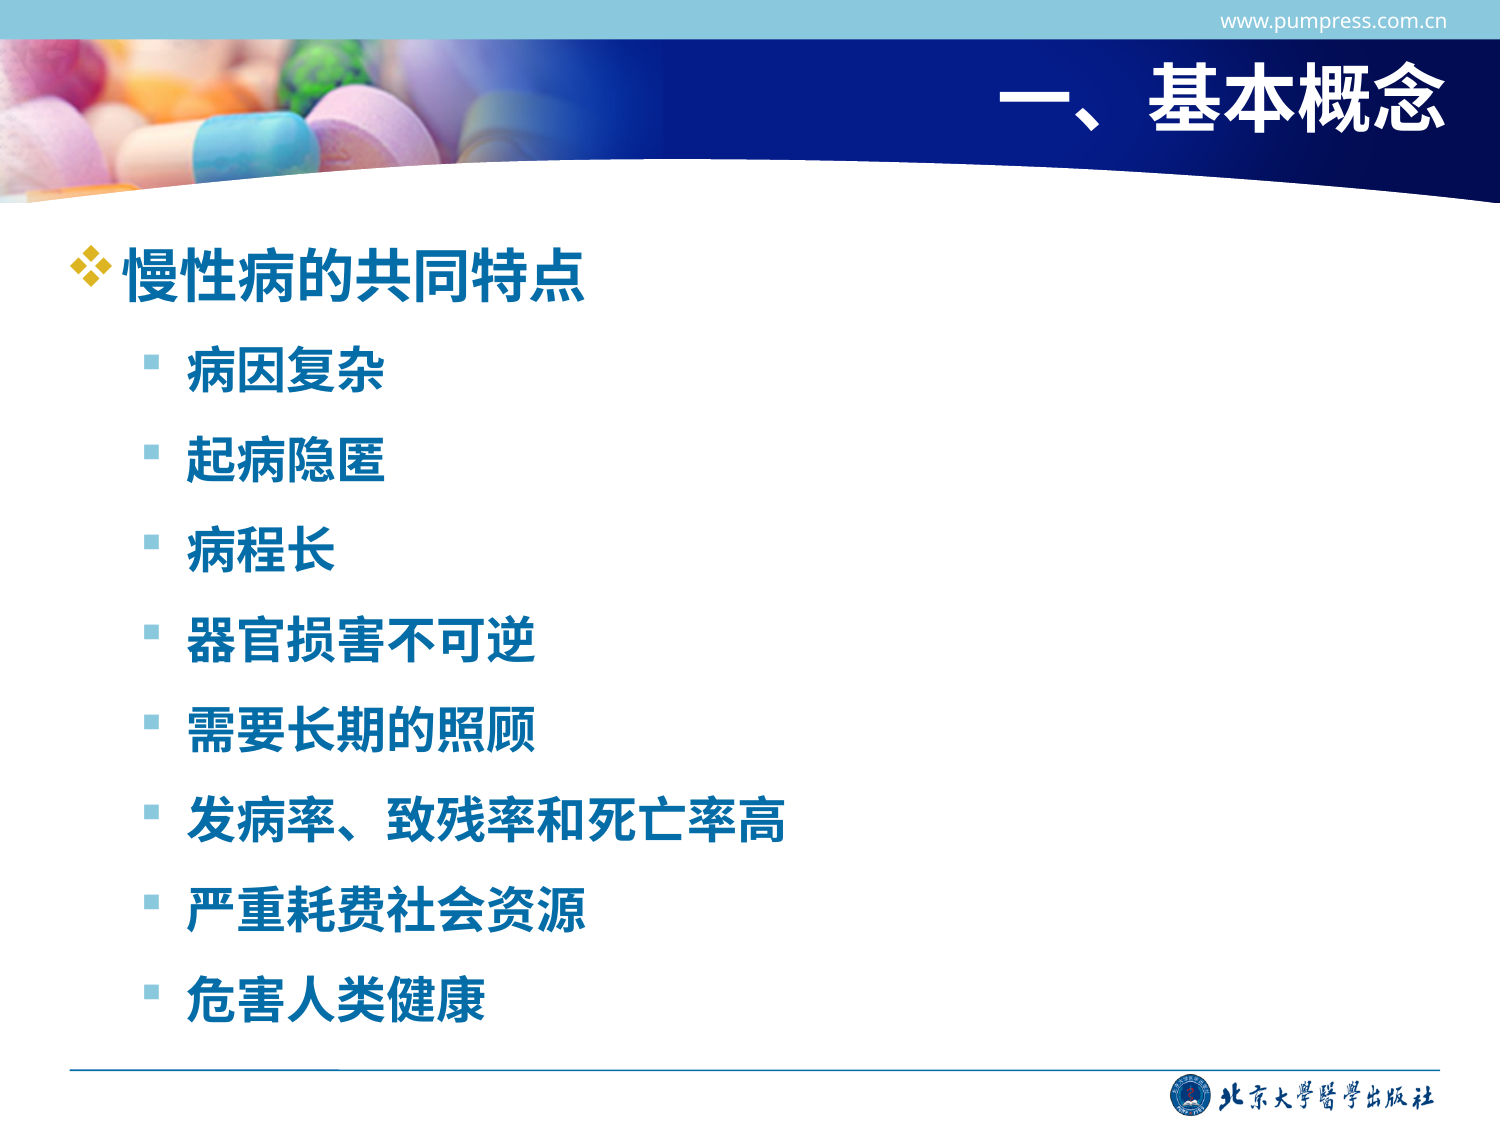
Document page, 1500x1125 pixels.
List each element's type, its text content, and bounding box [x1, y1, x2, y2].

picture [0, 40, 1500, 203]
picture [1170, 1074, 1436, 1118]
list 慢性病的共同特点 病因复杂 起病隐匿 病程长 器官损害不可逆 需要长期的照顾 发病率、致残率和死亡率高 严重耗费社会资源 危害人类健康 [49, 196, 1463, 1071]
slide_number www.pumpress.com.cn [1024, 0, 1463, 38]
title 一、基本概念 [137, 49, 1463, 143]
